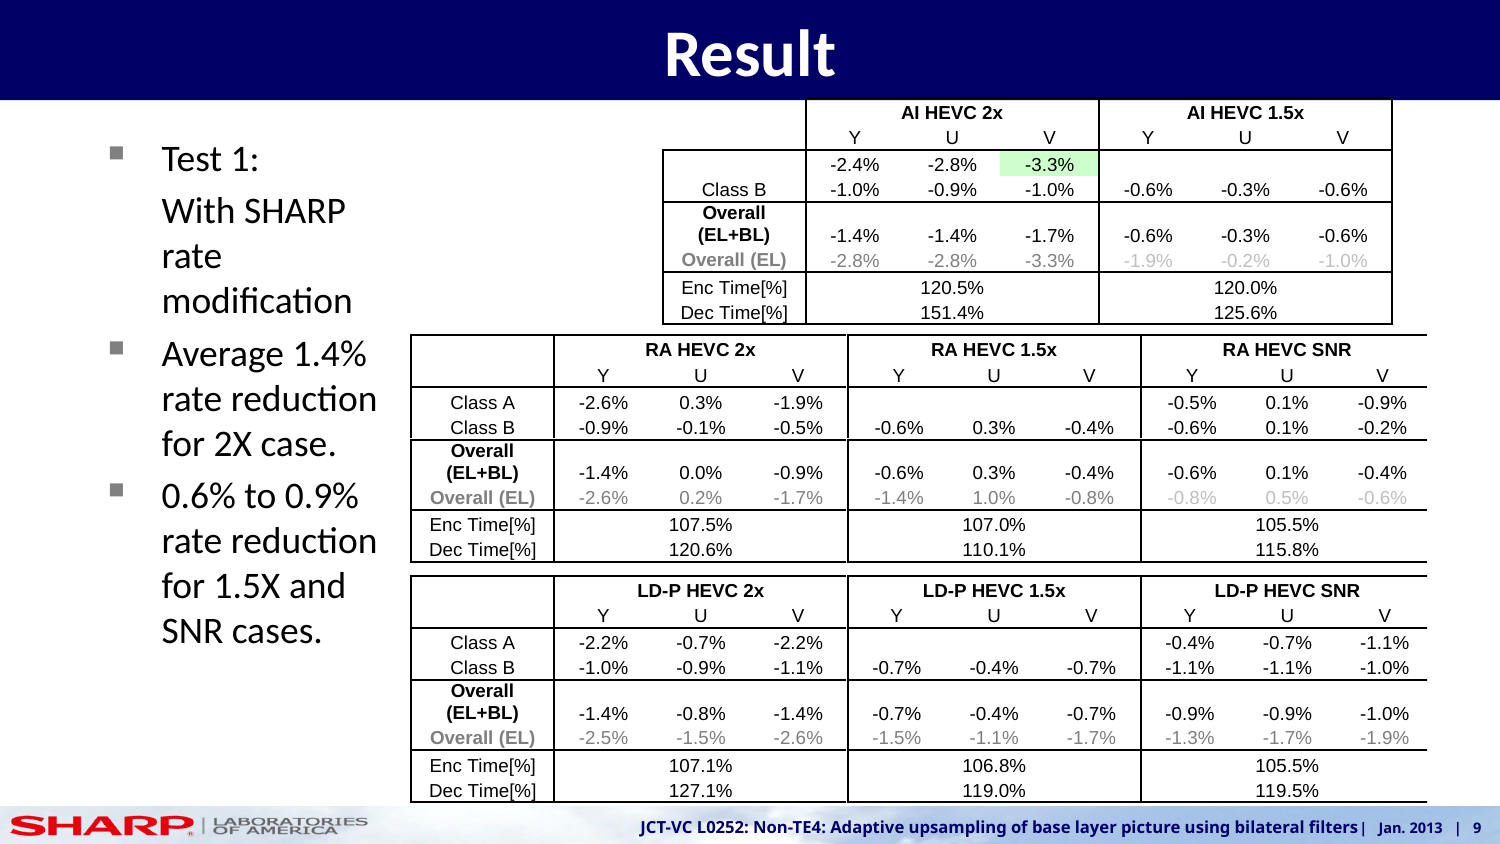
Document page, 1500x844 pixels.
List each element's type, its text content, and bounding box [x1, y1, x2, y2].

picture [0, 96, 1500, 844]
list Test 1: With SHARP rate modification Average 1.4% rate reduction for 2X case. 0.6% to 0.9% rate reduction for 1.5X and SNR cases. [93, 126, 413, 756]
title Result [17, 0, 1484, 101]
